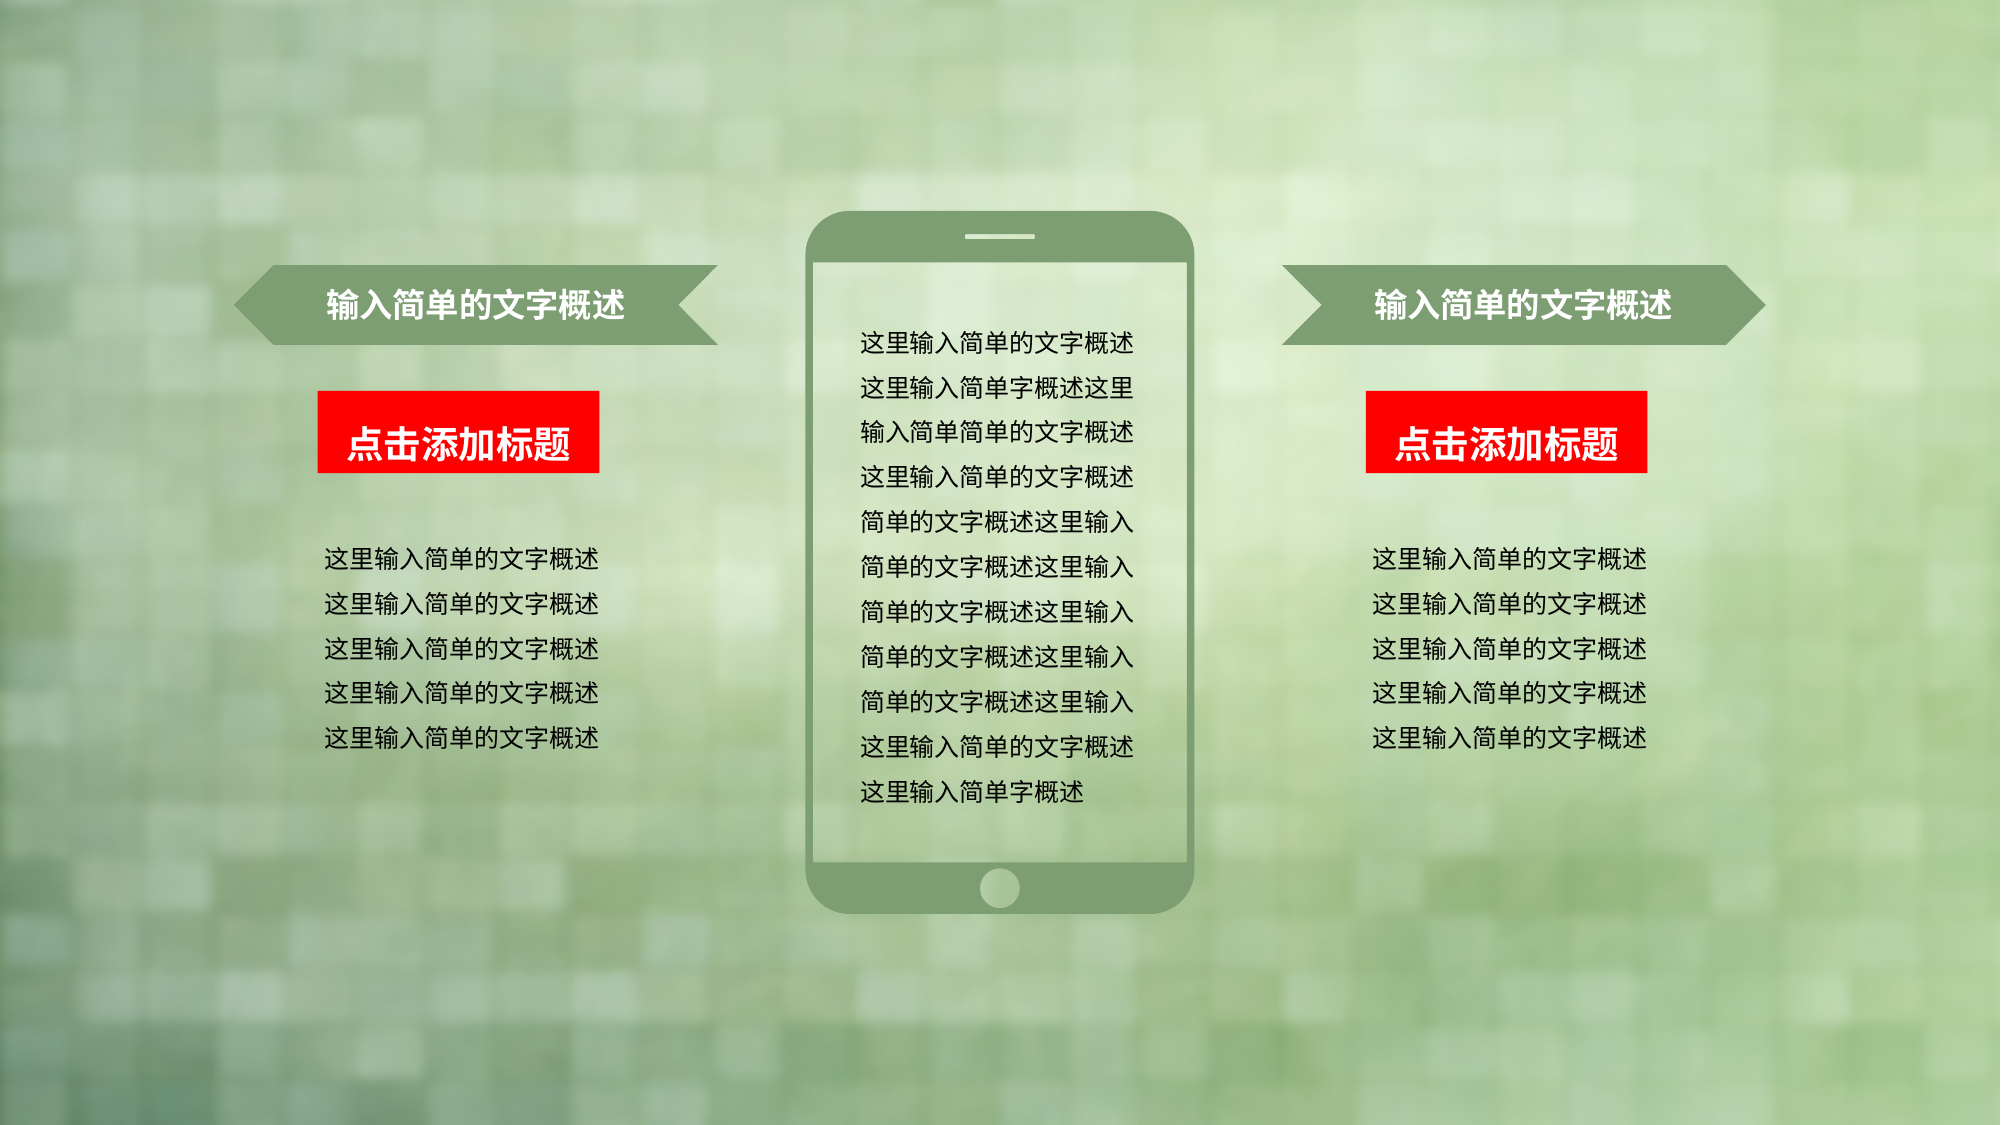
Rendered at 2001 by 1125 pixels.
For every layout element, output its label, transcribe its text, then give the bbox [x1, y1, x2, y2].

text_box 这里输入简单的文字概述这里输入简单字概述这里输入简单简单的文字概述这里输入简单的文字概述简单的文字概述这里输入简单的文字概述这里输入简单的文字概述这里输入简单的文字概述这里输入简单的文字概述这里输入这里输入简单的文字概述这里输入简单字概述 [845, 304, 1155, 814]
text_box 点击添加标题 [1365, 390, 1648, 474]
text_box [1282, 265, 1766, 345]
text_box 这里输入简单的文字概述 这里输入简单的文字概述 这里输入简单的文字概述 这里输入简单的文字概述 这里输入简单的文字概述 [303, 521, 615, 761]
text_box 这里输入简单的文字概述 这里输入简单的文字概述 这里输入简单的文字概述 这里输入简单的文字概述 这里输入简单的文字概述 [1351, 521, 1663, 761]
text_box 输入简单的文字概述 [1359, 277, 1689, 332]
text_box [805, 210, 1195, 914]
picture [0, 0, 2000, 1125]
text_box 输入简单的文字概述 [311, 277, 641, 332]
text_box [233, 265, 718, 345]
text_box 点击添加标题 [317, 390, 600, 474]
